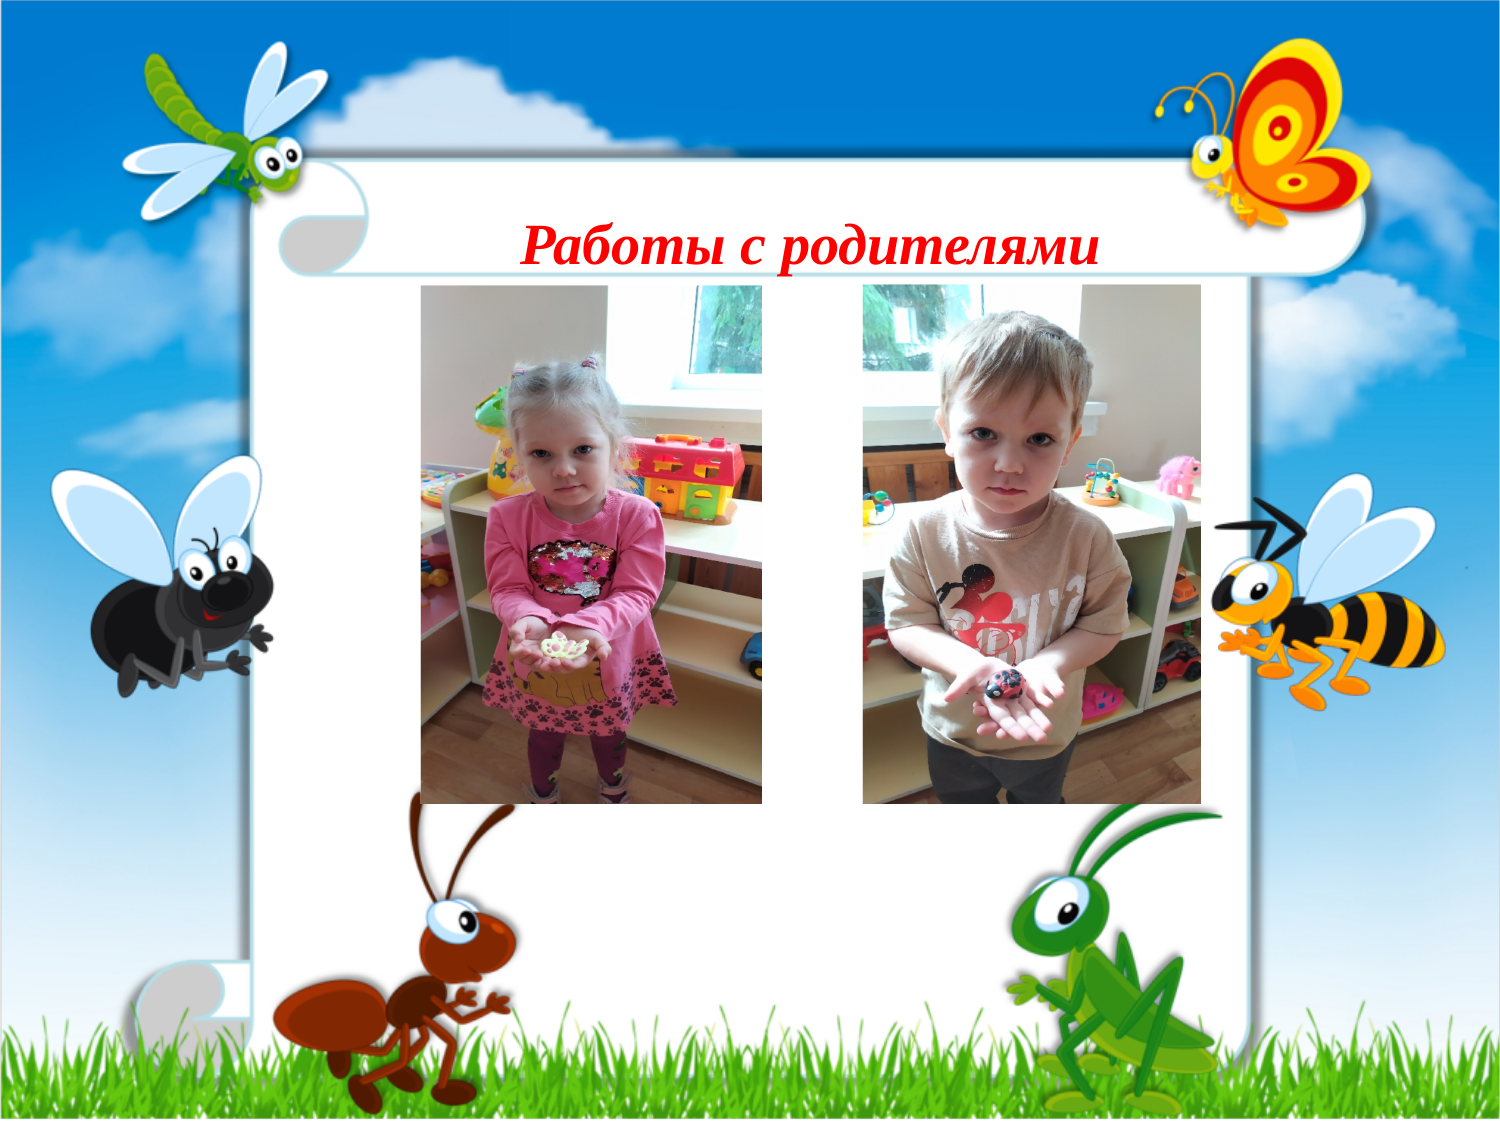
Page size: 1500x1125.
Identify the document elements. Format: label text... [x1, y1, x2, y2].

text_box Работы с родителями [466, 199, 1156, 284]
picture [0, 0, 1500, 1125]
